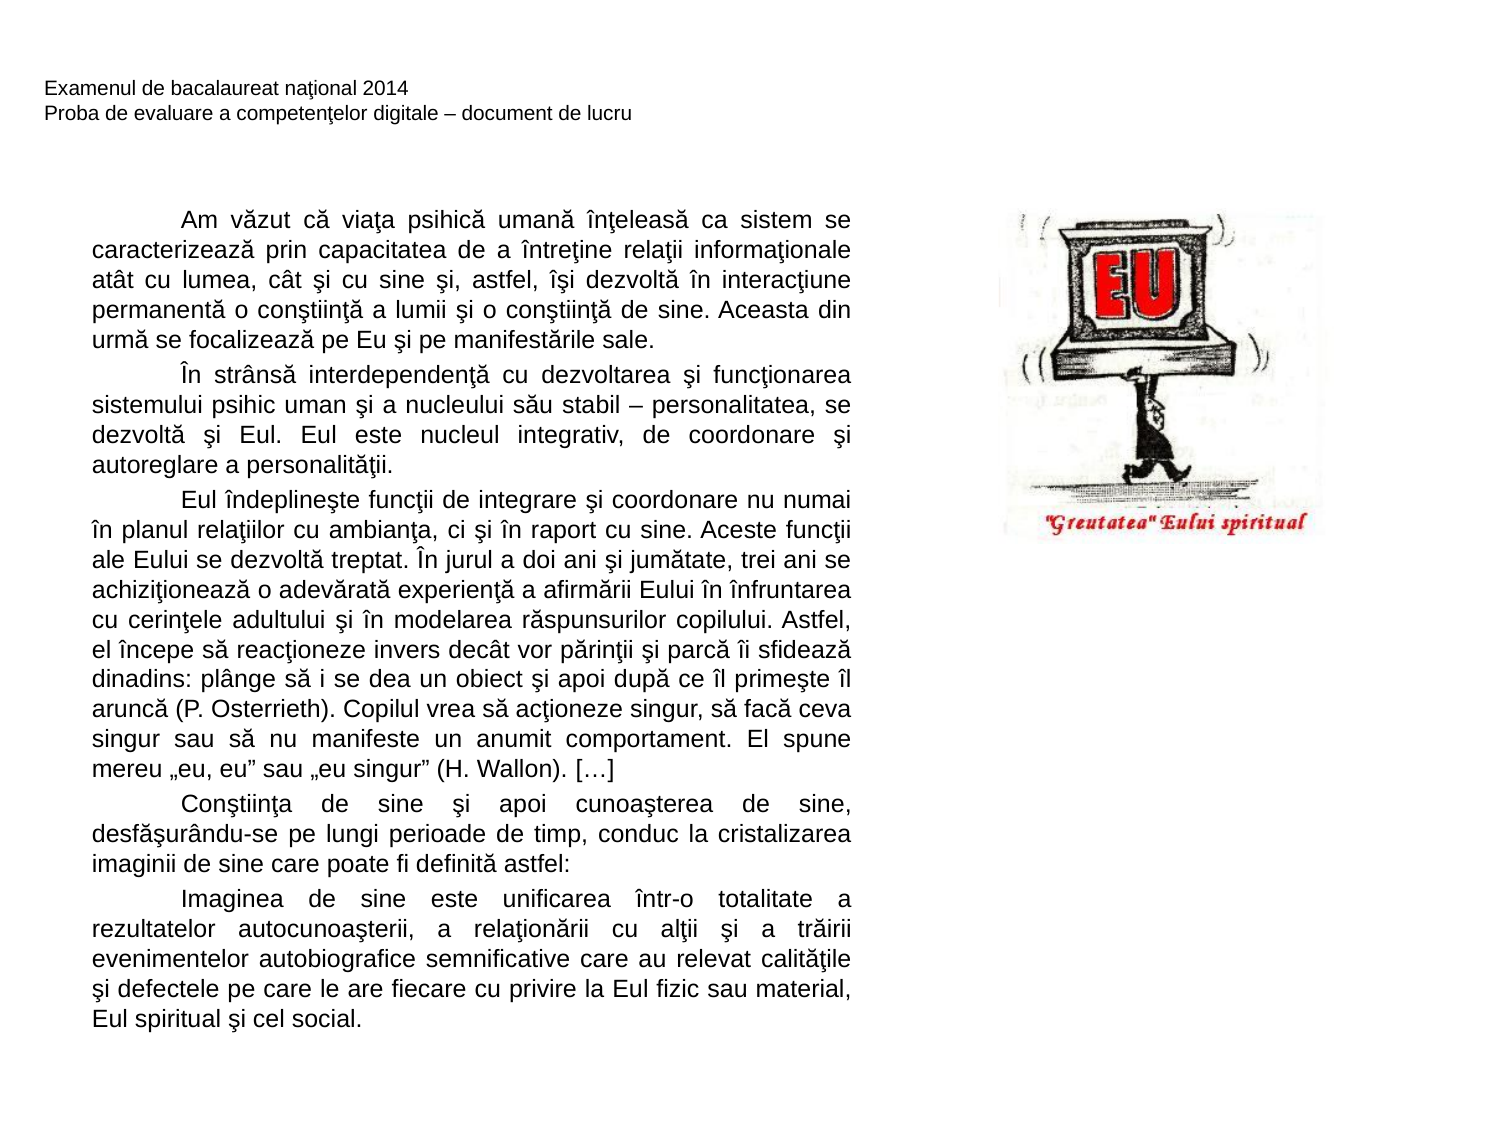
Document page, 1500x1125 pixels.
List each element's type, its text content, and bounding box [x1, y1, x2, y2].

list Am văzut că viaţa psihică umană înţeleasă ca sistem se caracterizează prin capacitatea de a întreţine relaţii informaţionale atât cu lumea, cât şi cu sine şi, astfel, îşi dezvoltă în interacţiune permanentă o conştiinţă a lumii şi o conştiinţă de sine. Aceasta din urmă se focalizează pe Eu şi pe manifestările sale. În strânsă interdependenţă cu dezvoltarea şi funcţionarea sistemului psihic uman şi a nucleului său stabil – personalitatea, se dezvoltă şi Eul. Eul este nucleul integrativ, de coordonare şi autoreglare a personalităţii. Eul îndeplineşte funcţii de integrare şi coordonare nu numai în planul relaţiilor cu ambianţa, ci şi în raport cu sine. Aceste funcţii ale Eului se dezvoltă treptat. În jurul a doi ani şi jumătate, trei ani se achiziţionează o adevărată experienţă a afirmării Eului în înfruntarea cu cerinţele adultului şi în modelarea răspunsurilor copilului. Astfel, el începe să reacţioneze invers decât vor părinţii şi parcă îi sfidează dinadins: plânge să i se dea un obiect şi apoi după ce îl primeşte îl aruncă (P. Osterrieth). Copilul vrea să acţioneze singur, să facă ceva singur sau să nu manifeste un anumit comportament. El spune mereu „eu, eu” sau „eu singur” (H. Wallon). […] Conştiinţa de sine şi apoi cunoaşterea de sine, desfăşurându-se pe lungi perioade de timp, conduc la cristalizarea imaginii de sine care poate fi definită astfel: Imaginea de sine este unificarea într-o totalitate a rezultatelor autocunoaşterii, a relaţionării cu alţii şi a trăirii evenimentelor autobiografice semnificative care au relevat calităţile şi defectele pe care le are fiecare cu privire la Eul fizic sau material, Eul spiritual şi cel social. [76, 196, 869, 1095]
picture [997, 207, 1334, 544]
text_box Examenul de bacalaureat naţional 2014 Proba de evaluare a competenţelor digitale – document de lucru [29, 66, 1418, 132]
